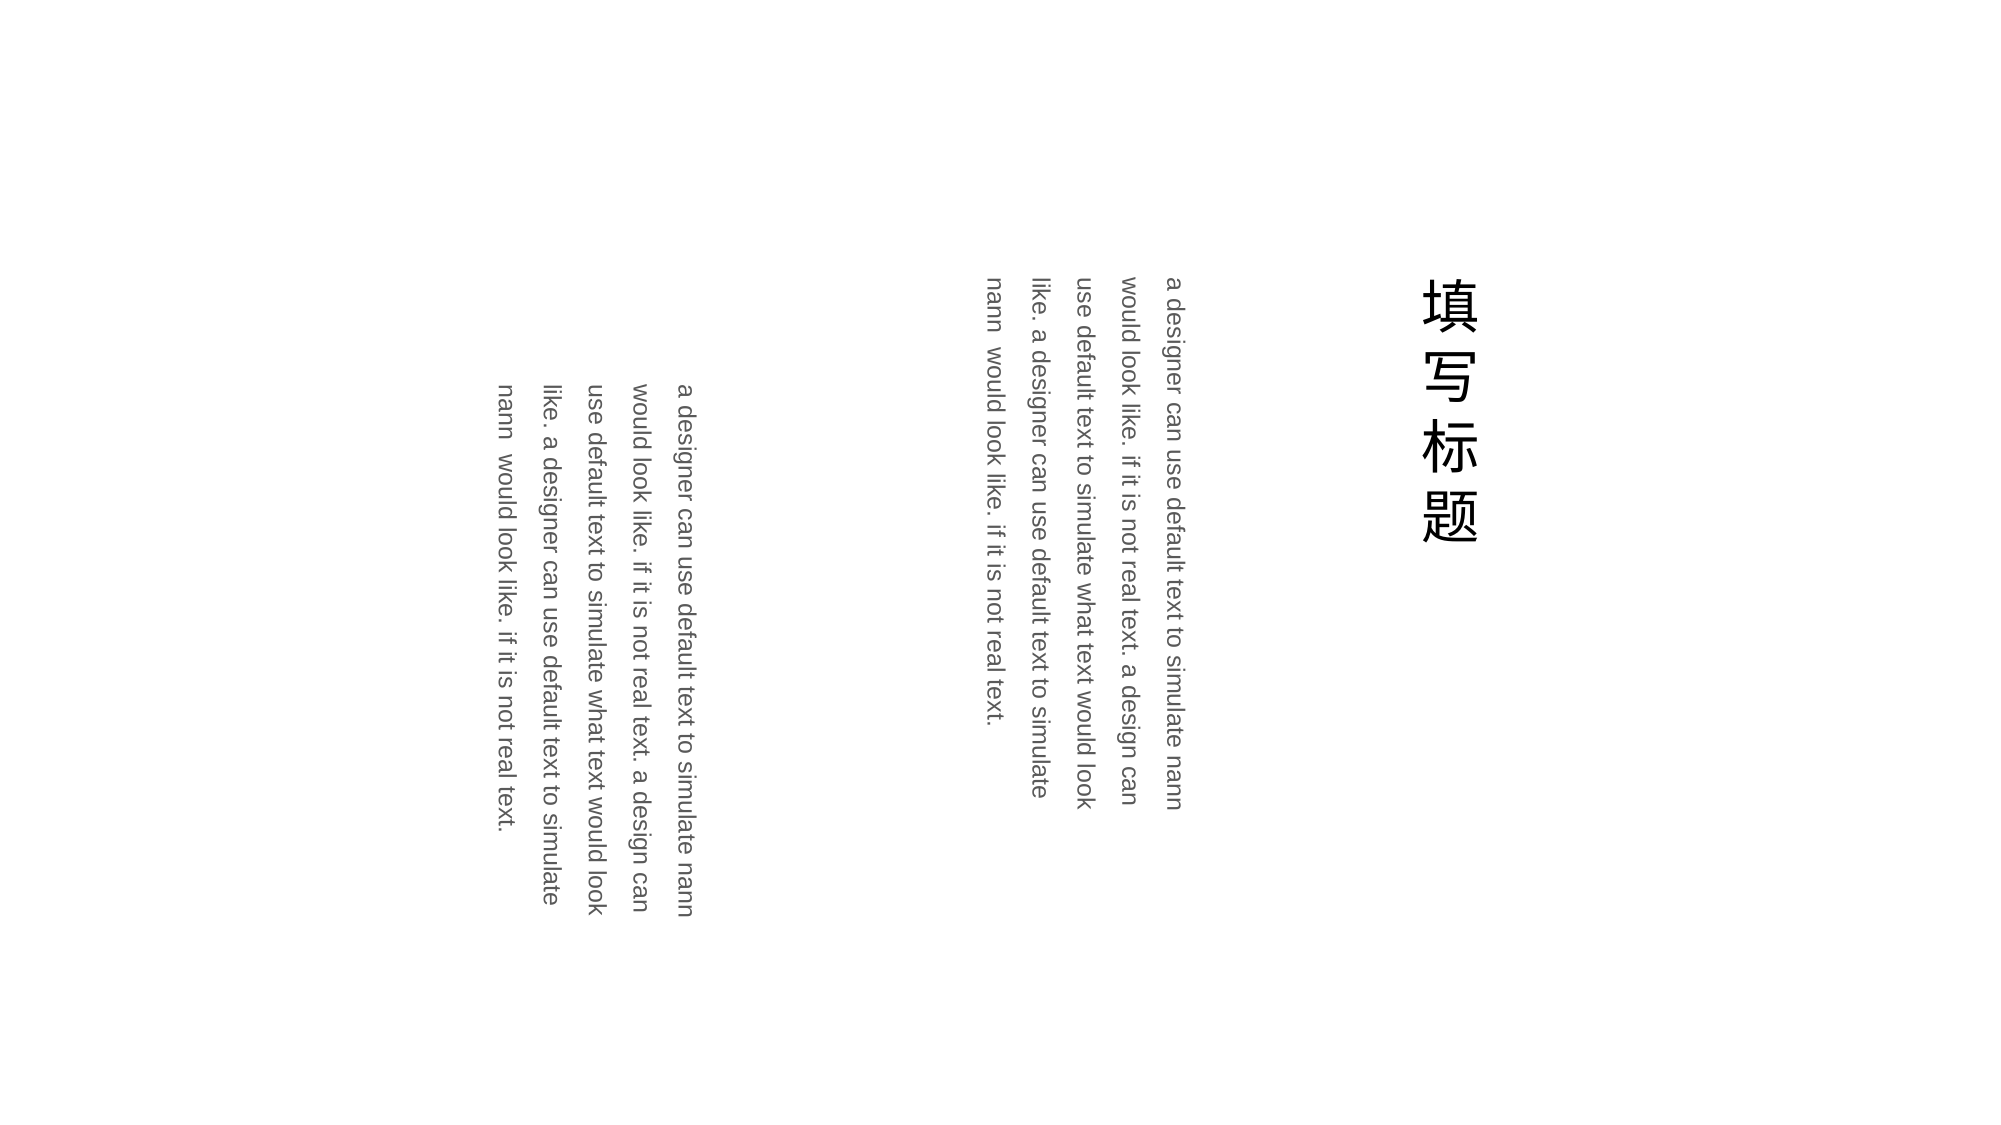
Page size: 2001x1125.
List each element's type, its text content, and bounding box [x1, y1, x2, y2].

text_box 填写标题 [1406, 263, 1487, 628]
text_box a designer can use default text to simulate nann would look like. if it is not real text. a design can use default text to simulate what text would look like. a designer can use default text to simulate nann would look like. if it is not real text. [422, 369, 726, 964]
text_box a designer can use default text to simulate nann would look like. if it is not real text. a design can use default text to simulate what text would look like. a designer can use default text to simulate nann would look like. if it is not real text. [911, 263, 1215, 862]
